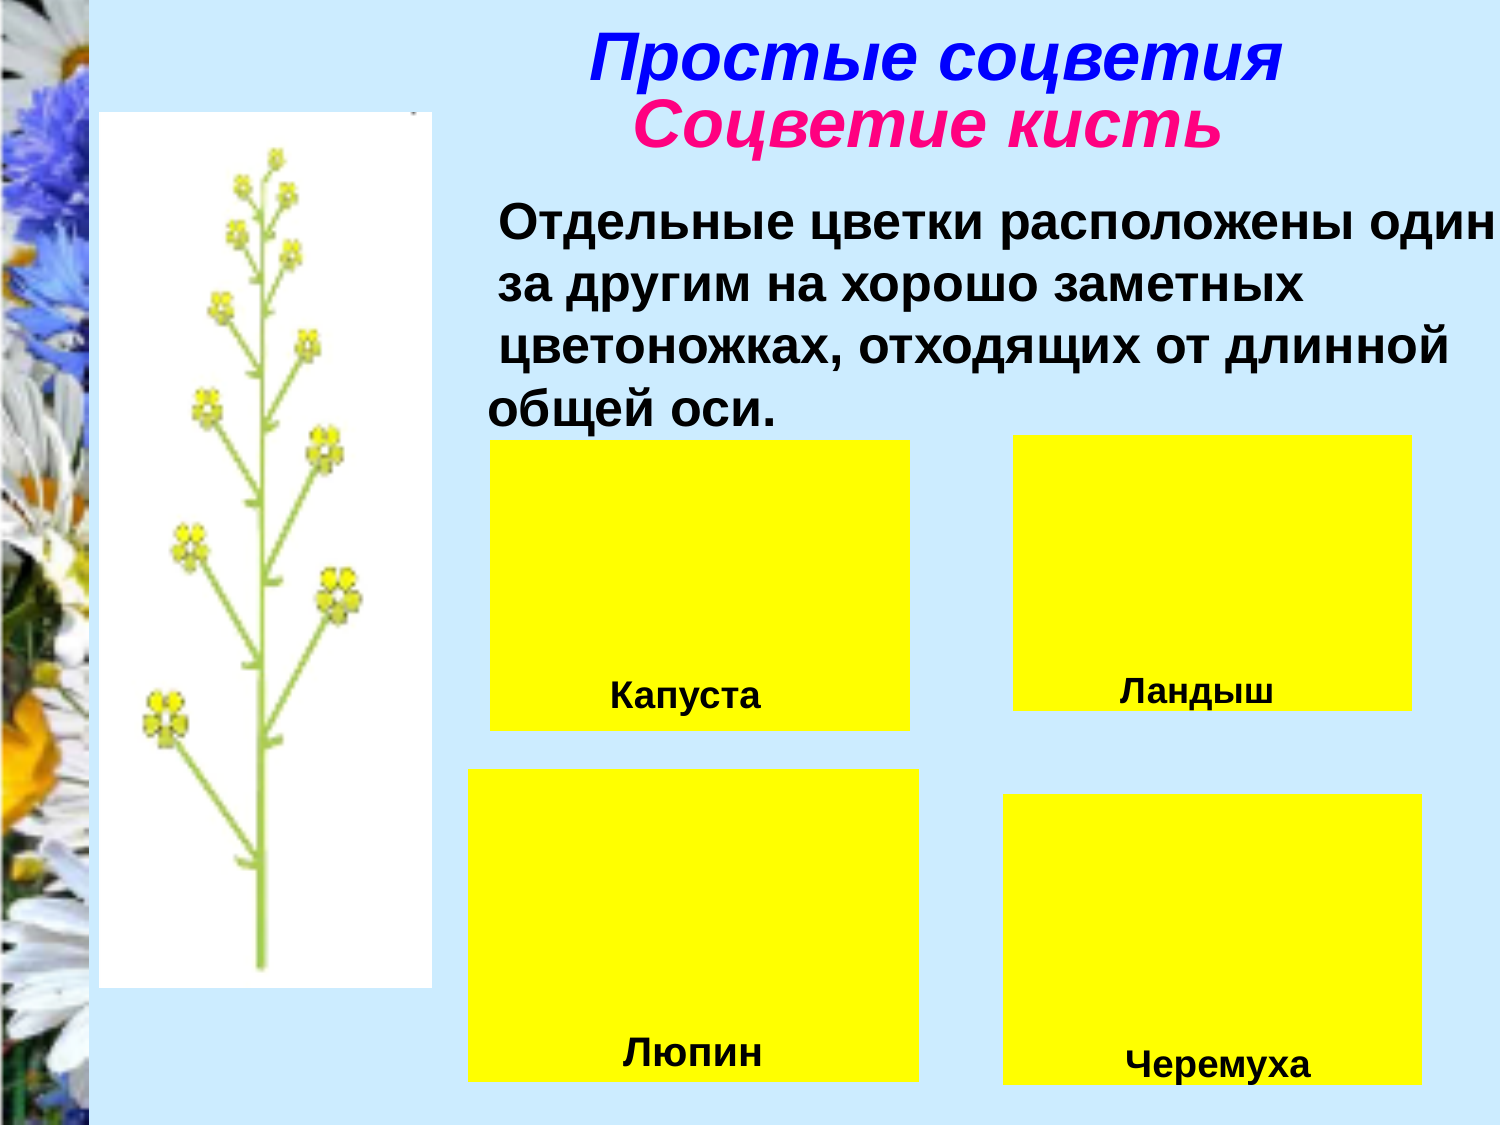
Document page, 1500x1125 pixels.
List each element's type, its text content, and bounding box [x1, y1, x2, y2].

picture [99, 112, 1463, 1125]
text_box Простые соцветия [589, 11, 1285, 94]
picture [0, 0, 89, 1125]
text_box Соцветие кисть [632, 78, 1225, 162]
text_box цветоножках, отходящих от длинной [498, 311, 1466, 375]
text_box Отдельные цветки расположены один [498, 187, 1500, 250]
text_box за другим на хорошо заметных [498, 249, 1321, 311]
picture [974, 396, 1451, 749]
text_box общей оси. [487, 373, 778, 398]
